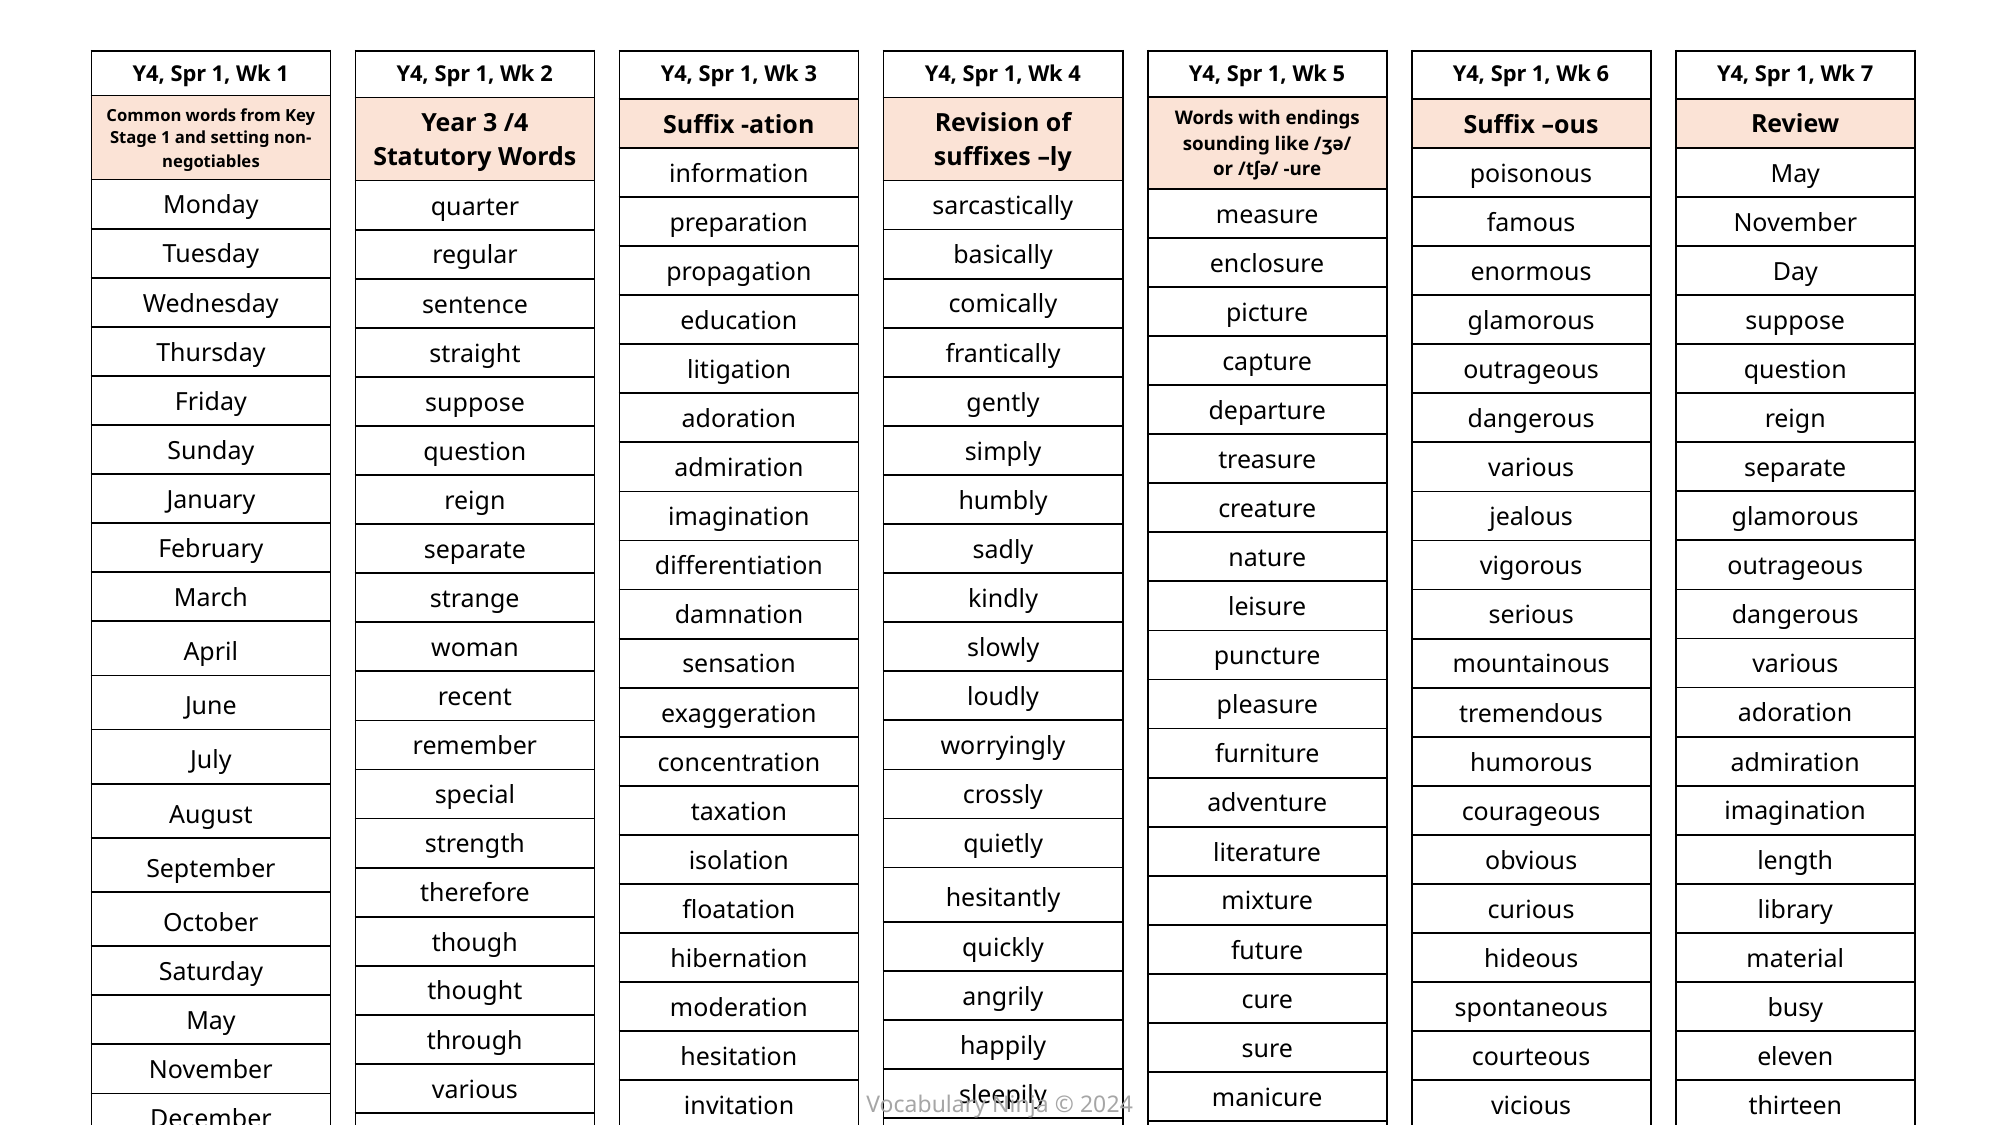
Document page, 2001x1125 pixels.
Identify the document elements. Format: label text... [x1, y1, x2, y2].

table_cell Review [1677, 100, 1914, 147]
table_cell Day [1677, 247, 1914, 294]
table_cell various [1677, 639, 1914, 687]
table_cell adoration [620, 394, 858, 441]
table_cell question [1677, 345, 1914, 392]
table_cell adventure [1149, 779, 1386, 826]
table_cell suppose [1677, 296, 1914, 343]
table_cell December [92, 1094, 330, 1125]
table_cell tremendous [1413, 689, 1650, 736]
table_cell sentence [356, 280, 594, 327]
table_cell separate [1677, 443, 1914, 490]
table_cell adoration [1677, 688, 1914, 736]
table_cell August [92, 785, 330, 837]
table_cell courageous [1413, 787, 1650, 834]
table_cell enormous [1413, 247, 1650, 294]
table_cell Sunday [92, 426, 330, 473]
table_cell dangerous [1413, 394, 1650, 441]
table_cell basically [884, 230, 1122, 278]
table_cell April [92, 622, 330, 675]
table_cell sarcastically [884, 181, 1122, 229]
table_cell eleven [1677, 1032, 1914, 1079]
table_cell Revision of suffixes –ly [884, 98, 1122, 180]
table_cell frantically [884, 329, 1122, 376]
table_header Y4, Spr 1, Wk 1 [92, 52, 330, 95]
table_cell preparation [620, 198, 858, 245]
table_cell Common words from Key Stage 1 and setting non-negotiables [92, 96, 330, 179]
table_cell Wednesday [92, 279, 330, 326]
table_cell treasure [1149, 435, 1386, 482]
table_cell admiration [620, 443, 858, 491]
table_cell quickly [884, 923, 1122, 970]
table_cell curious [1413, 885, 1650, 932]
table_cell hesitantly [884, 868, 1122, 921]
table_cell outrageous [1677, 541, 1914, 589]
table_cell capture [1149, 337, 1386, 384]
table_cell June [92, 676, 330, 729]
table_cell litigation [620, 345, 858, 392]
table_cell moderation [620, 983, 858, 1030]
table_cell Suffix –ous [1413, 100, 1650, 147]
table_cell Tuesday [92, 230, 330, 277]
table_cell comically [884, 280, 1122, 327]
table_header Y4, Spr 1, Wk 6 [1413, 52, 1650, 98]
table_cell departure [1149, 386, 1386, 433]
table_cell future [1149, 926, 1386, 973]
table_cell woman [356, 623, 594, 670]
table_cell sure [1149, 1024, 1386, 1071]
table_cell Year 3 /4 Statutory Words [356, 98, 594, 180]
table_cell November [92, 1045, 330, 1093]
table_cell pleasure [1149, 680, 1386, 728]
table_cell July [92, 730, 330, 783]
table_cell kindly [884, 574, 1122, 621]
table_cell invitation [620, 1081, 858, 1125]
table_cell May [1677, 149, 1914, 196]
table_cell straight [356, 329, 594, 376]
table_cell crossly [884, 770, 1122, 818]
table_cell differentiation [620, 541, 858, 589]
table_cell propagation [620, 247, 858, 294]
table_header Y4, Spr 1, Wk 5 [1149, 52, 1386, 96]
table_cell material [1677, 934, 1914, 981]
table_cell Words with endings sounding like /ʒə/ or /tʃə/ -ure [1149, 98, 1386, 188]
table_header Y4, Spr 1, Wk 4 [884, 52, 1122, 97]
table_cell November [1677, 198, 1914, 245]
table_header Y4, Spr 1, Wk 7 [1677, 52, 1914, 98]
table_cell reign [1677, 394, 1914, 441]
table_header Y4, Spr 1, Wk 2 [356, 52, 594, 97]
table_cell humbly [884, 476, 1122, 523]
table_cell May [92, 996, 330, 1043]
table_cell literature [1149, 828, 1386, 875]
table_cell famous [1413, 198, 1650, 245]
table_cell humorous [1413, 738, 1650, 785]
table_cell glamorous [1677, 492, 1914, 539]
table_cell gently [884, 378, 1122, 425]
table_cell February [92, 524, 330, 571]
table_cell regular [356, 231, 594, 278]
table_cell therefore [356, 869, 594, 916]
table_cell floatation [620, 885, 858, 932]
table_cell Thursday [92, 328, 330, 375]
table_cell vigorous [1413, 541, 1650, 589]
table_cell outrageous [1413, 345, 1650, 392]
table_cell cure [1149, 975, 1386, 1022]
table_cell question [356, 427, 594, 474]
text_box Vocabulary Ninja © 2024 [851, 1082, 1149, 1125]
table_cell puncture [1149, 631, 1386, 679]
table_cell special [356, 770, 594, 818]
table_cell suppose [356, 378, 594, 425]
table_cell weight [356, 1114, 594, 1125]
table_cell slowly [884, 623, 1122, 670]
table_cell angrily [884, 972, 1122, 1019]
table_cell September [92, 839, 330, 891]
table_cell poisonous [1413, 149, 1650, 196]
table_cell recent [356, 672, 594, 720]
table_cell picture [1149, 288, 1386, 335]
table_cell information [620, 149, 858, 196]
table_cell jealous [1413, 492, 1650, 540]
table_cell isolation [620, 836, 858, 883]
table_cell Friday [92, 377, 330, 424]
table_cell glamorous [1413, 296, 1650, 343]
table_cell measure [1149, 190, 1386, 237]
table_cell leisure [1149, 582, 1386, 630]
table_cell education [620, 296, 858, 343]
table_cell Monday [92, 180, 330, 228]
table_cell spontaneous [1413, 983, 1650, 1030]
table_cell taxation [620, 787, 858, 834]
table_cell library [1677, 885, 1914, 932]
table_cell worryingly [884, 721, 1122, 769]
table_cell hesitation [620, 1032, 858, 1079]
table_cell quarter [356, 181, 594, 229]
table_cell admiration [1677, 738, 1914, 785]
table_cell happily [884, 1021, 1122, 1068]
table_cell exaggeration [620, 689, 858, 736]
table_cell courteous [1413, 1032, 1650, 1079]
table_cell obvious [1413, 836, 1650, 883]
table_cell thirteen [1677, 1081, 1914, 1125]
table_cell reign [356, 476, 594, 523]
table_cell strange [356, 574, 594, 621]
table_header Y4, Spr 1, Wk 3 [620, 52, 858, 98]
table_cell imagination [620, 492, 858, 540]
table_cell separate [356, 525, 594, 572]
table_cell through [356, 1016, 594, 1063]
table_cell January [92, 475, 330, 522]
table_cell though [356, 918, 594, 965]
table_cell vicious [1413, 1081, 1650, 1125]
table_cell October [92, 893, 330, 945]
table_cell simply [884, 427, 1122, 474]
table_cell Suffix -ation [620, 100, 858, 147]
table_cell dangerous [1677, 590, 1914, 638]
table_cell sleepily [884, 1070, 1122, 1082]
table_cell sensation [620, 640, 858, 687]
table_cell mixture [1149, 877, 1386, 924]
table_cell length [1677, 836, 1914, 883]
table_cell serious [1413, 590, 1650, 638]
table_cell Saturday [92, 947, 330, 994]
table_cell manicure [1149, 1073, 1386, 1120]
table_cell hibernation [620, 934, 858, 981]
table_cell thought [356, 967, 594, 1014]
table_cell mountainous [1413, 640, 1650, 687]
table_cell furniture [1149, 729, 1386, 777]
table_cell concentration [620, 738, 858, 785]
table_cell enclosure [1149, 239, 1386, 286]
table_cell damnation [620, 590, 858, 638]
table_cell various [356, 1065, 594, 1112]
table_cell nature [1149, 533, 1386, 580]
table_cell remember [356, 721, 594, 769]
table_cell sadly [884, 525, 1122, 572]
table_cell strength [356, 819, 594, 867]
table_cell various [1413, 443, 1650, 491]
table_cell loudly [884, 672, 1122, 719]
table_cell quietly [884, 819, 1122, 867]
table_cell busy [1677, 983, 1914, 1030]
table_cell March [92, 573, 330, 620]
table_cell creature [1149, 484, 1386, 531]
table_cell hideous [1413, 934, 1650, 981]
table_cell imagination [1677, 787, 1914, 834]
